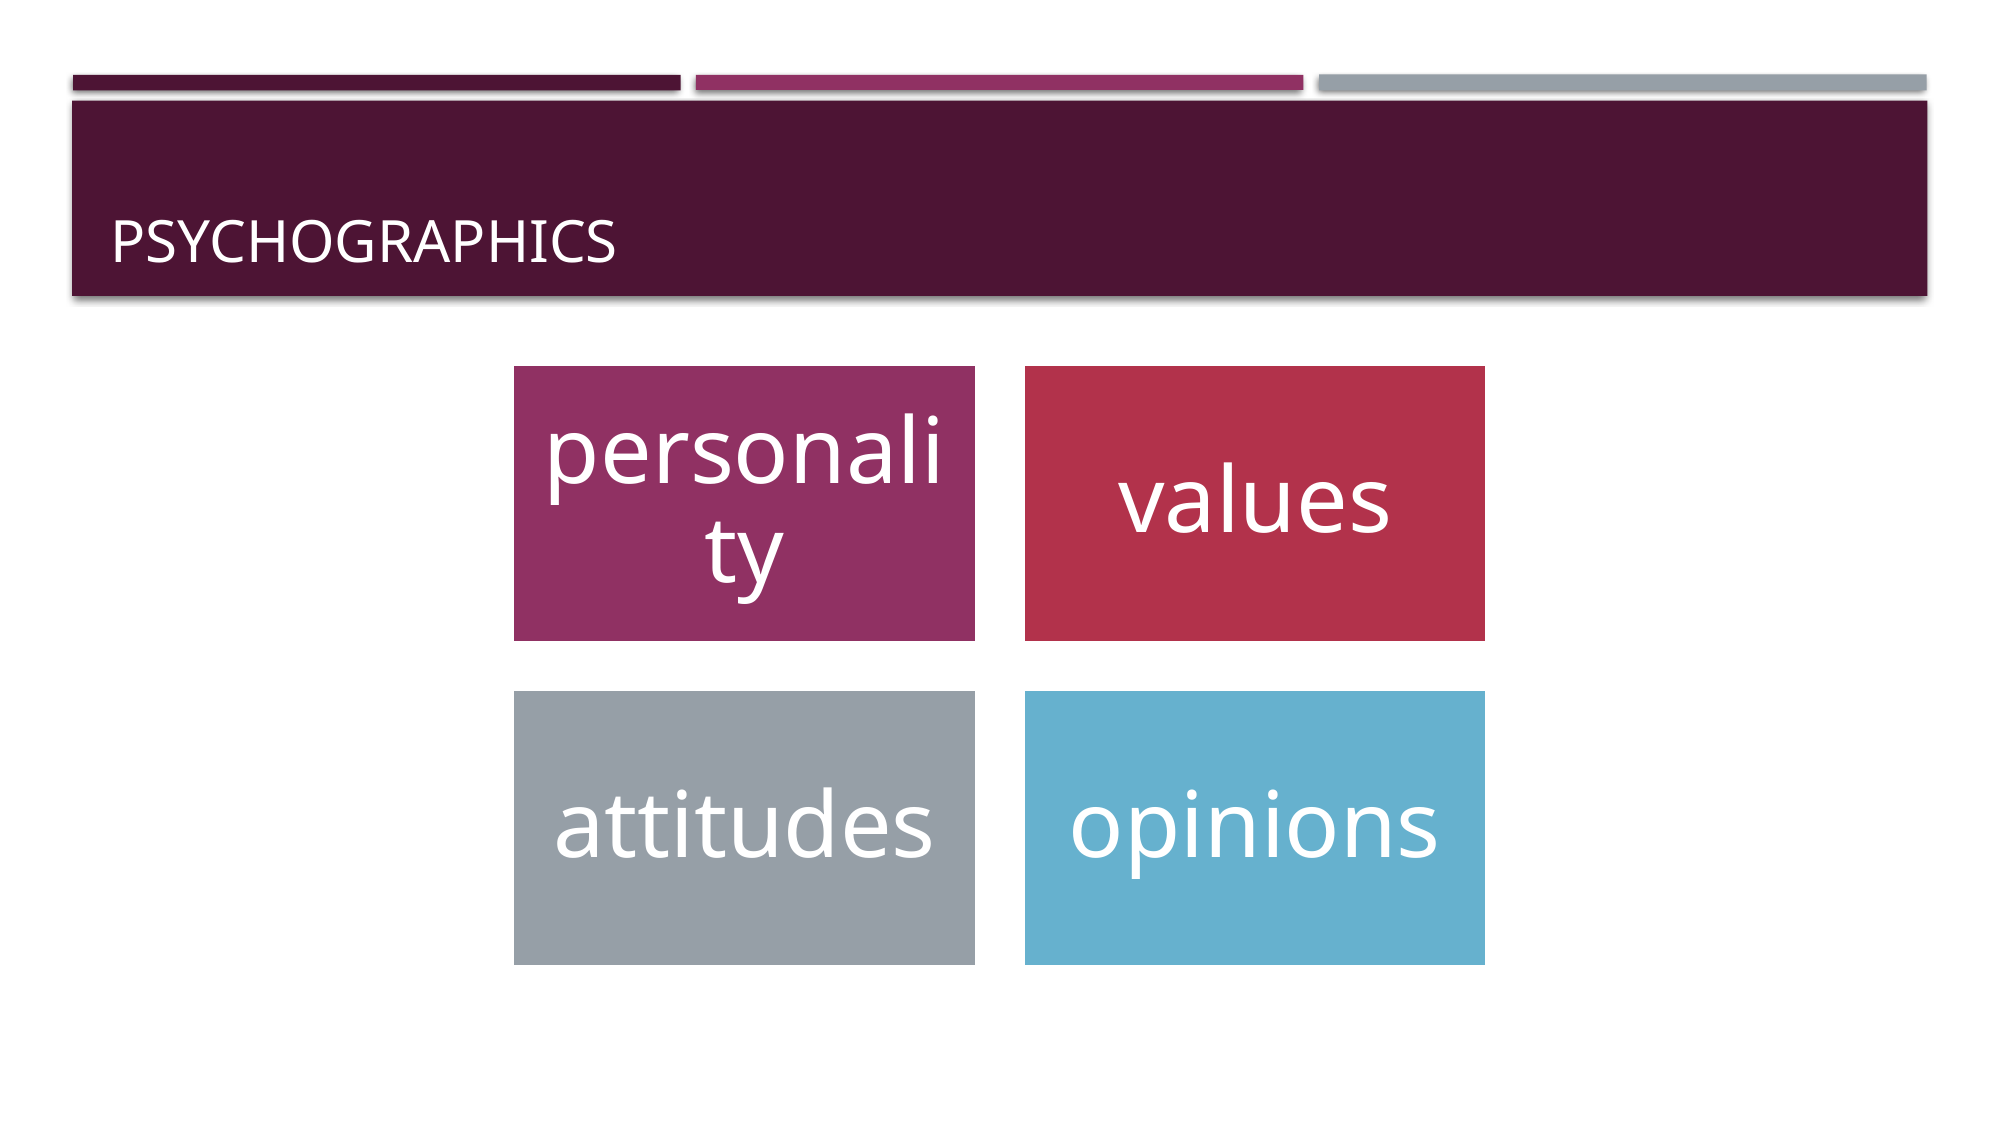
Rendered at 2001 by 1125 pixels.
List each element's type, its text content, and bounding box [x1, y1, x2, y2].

title psychographics [95, 115, 1905, 282]
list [425, 363, 1575, 968]
